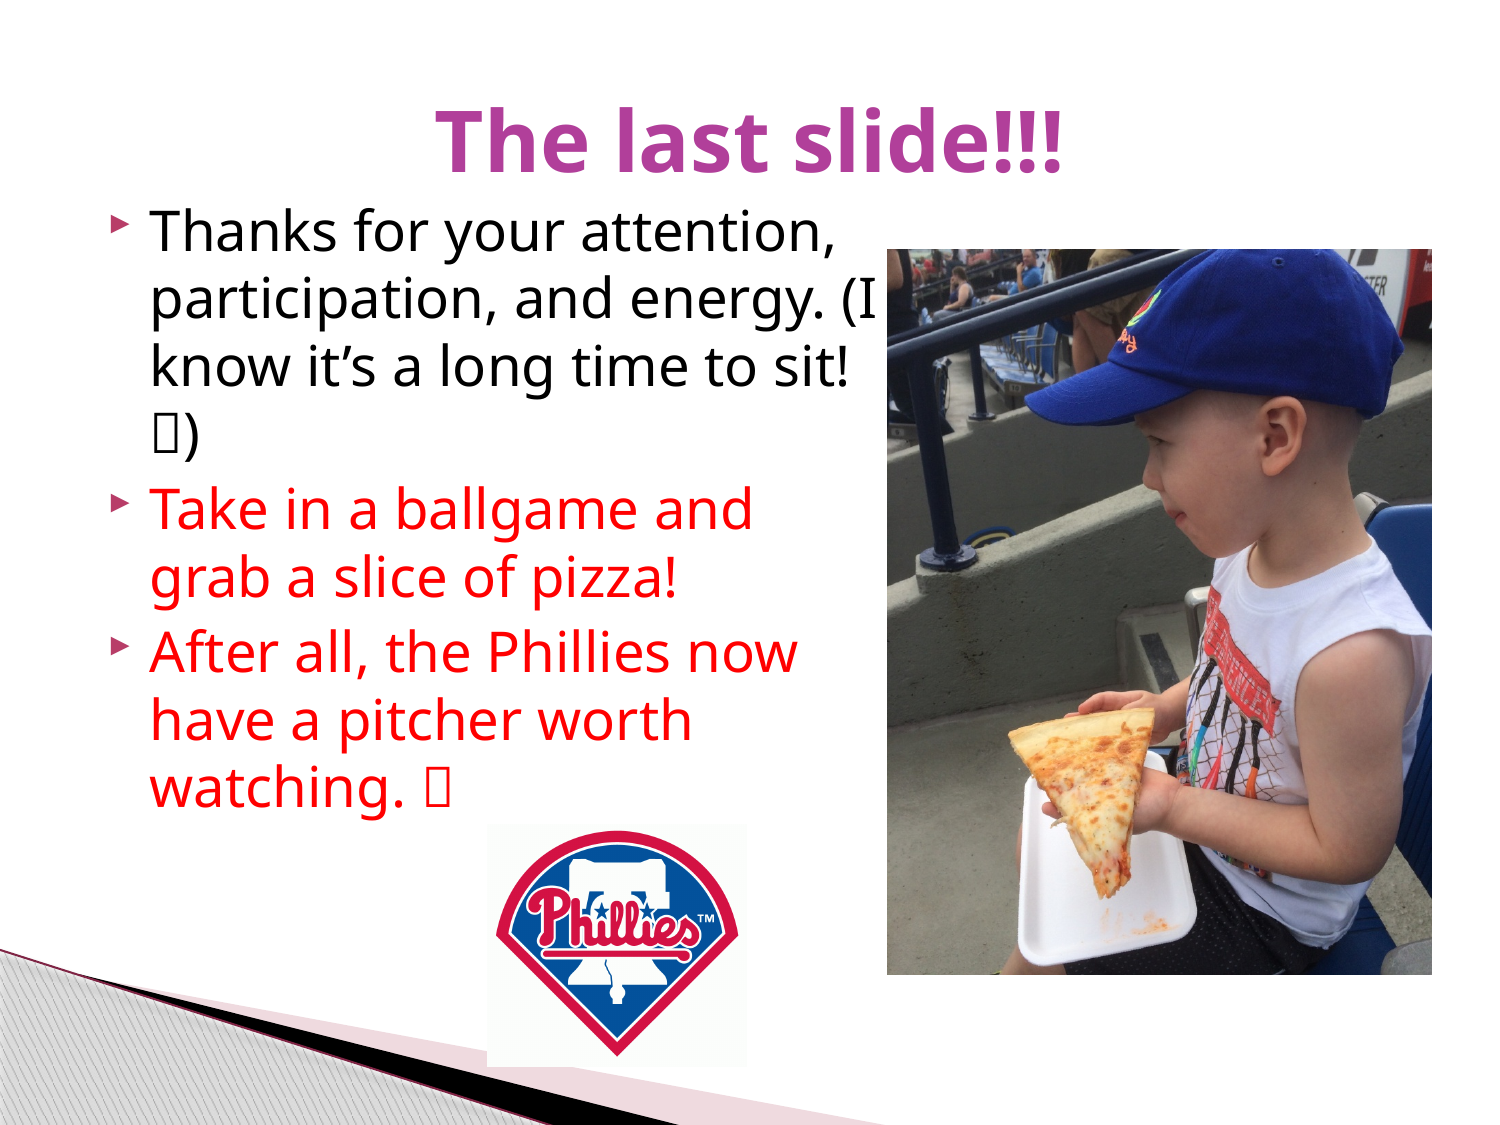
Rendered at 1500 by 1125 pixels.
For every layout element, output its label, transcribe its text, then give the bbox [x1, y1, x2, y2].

picture [887, 249, 1432, 976]
title The last slide!!! [75, 45, 1425, 233]
picture [487, 824, 747, 1067]
list Thanks for your attention, participation, and energy. (I know it’s a long time to sit! ) Take in a ballgame and grab a slice of pizza! After all, the Phillies now have a pitcher worth watching.  [75, 233, 900, 1125]
